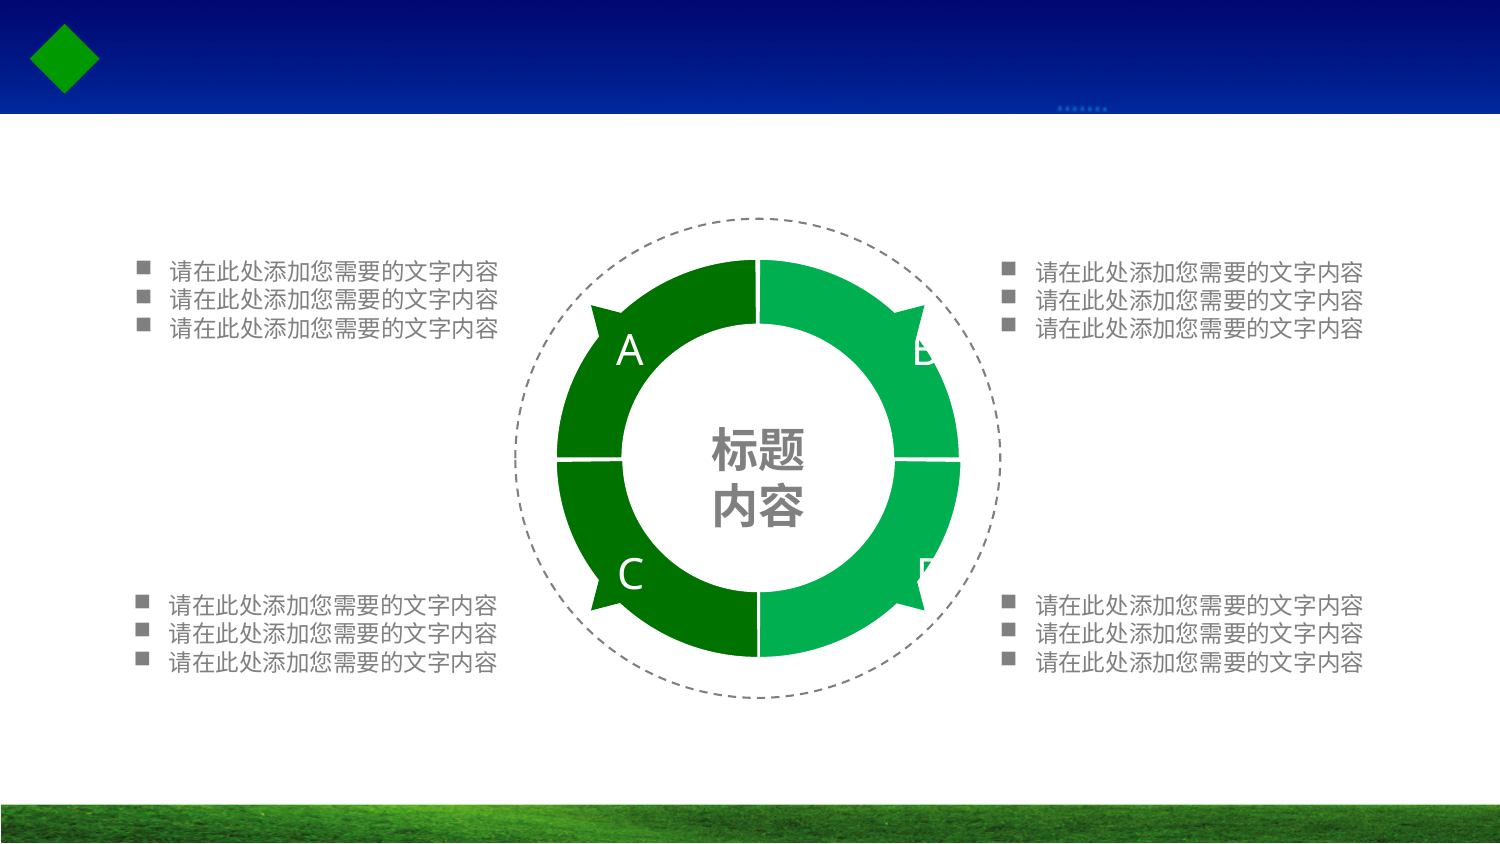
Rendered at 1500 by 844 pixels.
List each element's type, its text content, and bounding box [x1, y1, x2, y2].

text_box 请在此处添加您需要的文字内容 请在此处添加您需要的文字内容 请在此处添加您需要的文字内容 [51, 251, 510, 348]
text_box 请在此处添加您需要的文字内容 请在此处添加您需要的文字内容 请在此处添加您需要的文字内容 [916, 252, 1376, 348]
text_box 标题 内容 [637, 414, 879, 539]
picture [0, 805, 1500, 844]
text_box 请在此处添加您需要的文字内容 请在此处添加您需要的文字内容 请在此处添加您需要的文字内容 [916, 585, 1376, 682]
text_box 请在此处添加您需要的文字内容 请在此处添加您需要的文字内容 请在此处添加您需要的文字内容 [49, 585, 509, 682]
text_box [515, 218, 1001, 698]
picture [0, 0, 1500, 114]
